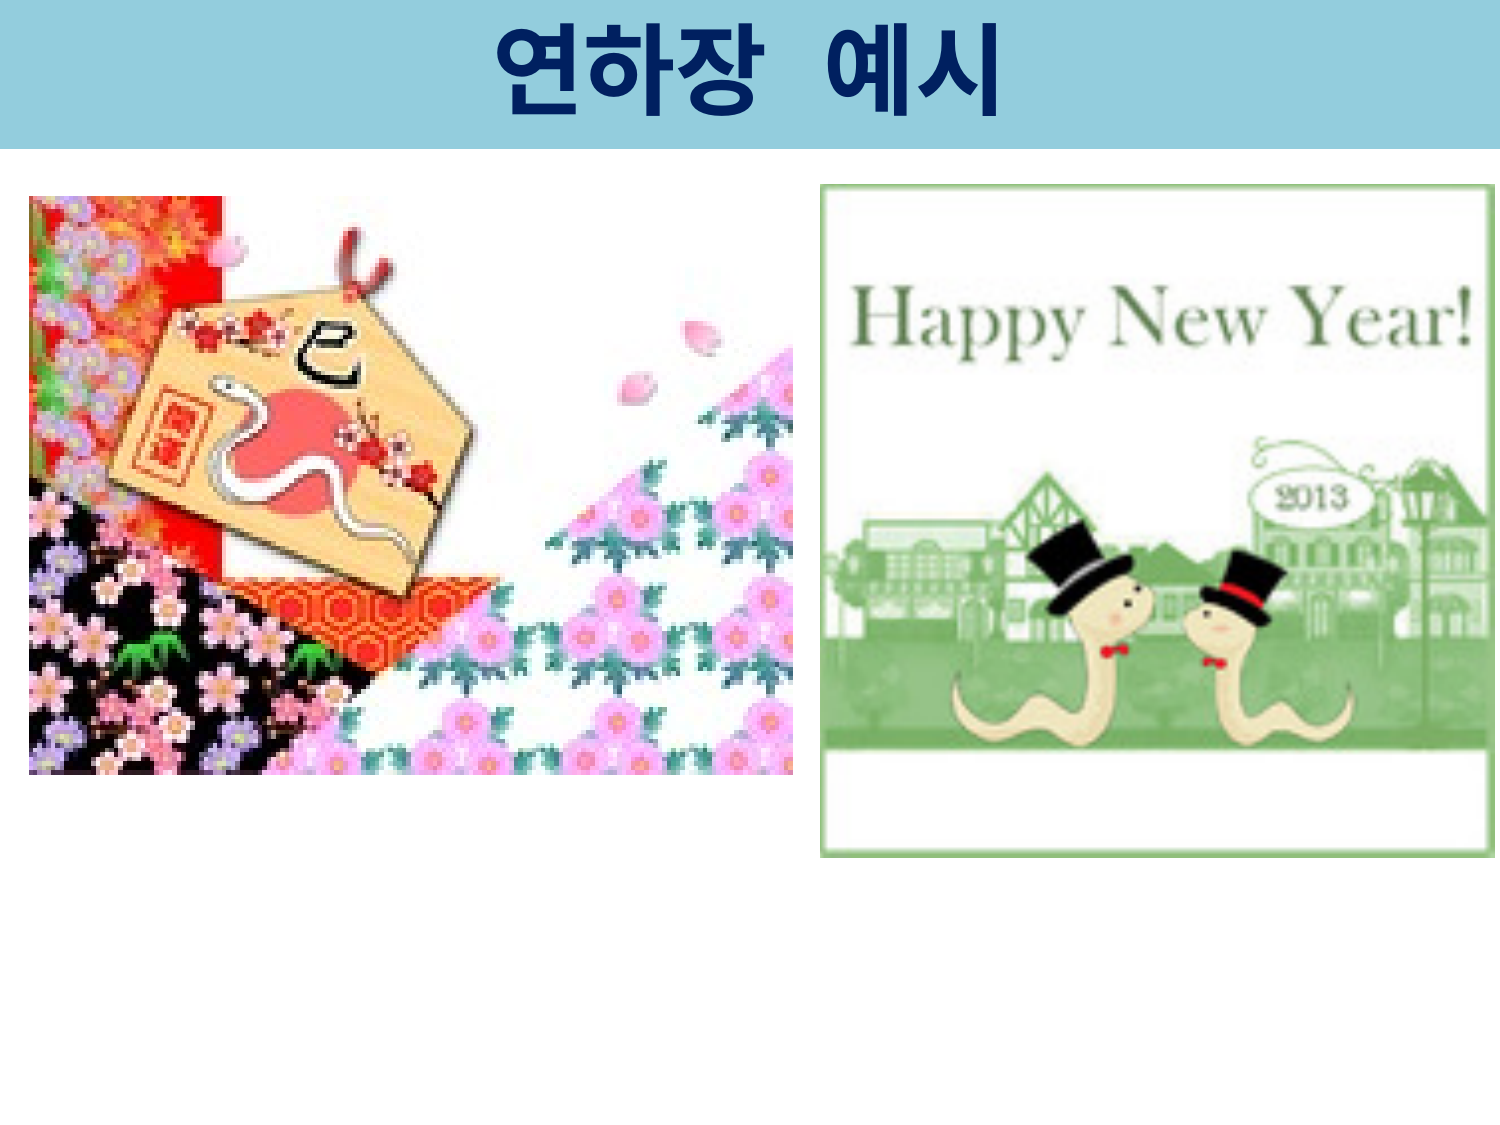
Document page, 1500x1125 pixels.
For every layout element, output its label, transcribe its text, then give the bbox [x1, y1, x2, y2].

picture [29, 196, 793, 776]
subtitle 연하장 예시 [0, 0, 1500, 149]
picture [820, 184, 1495, 858]
